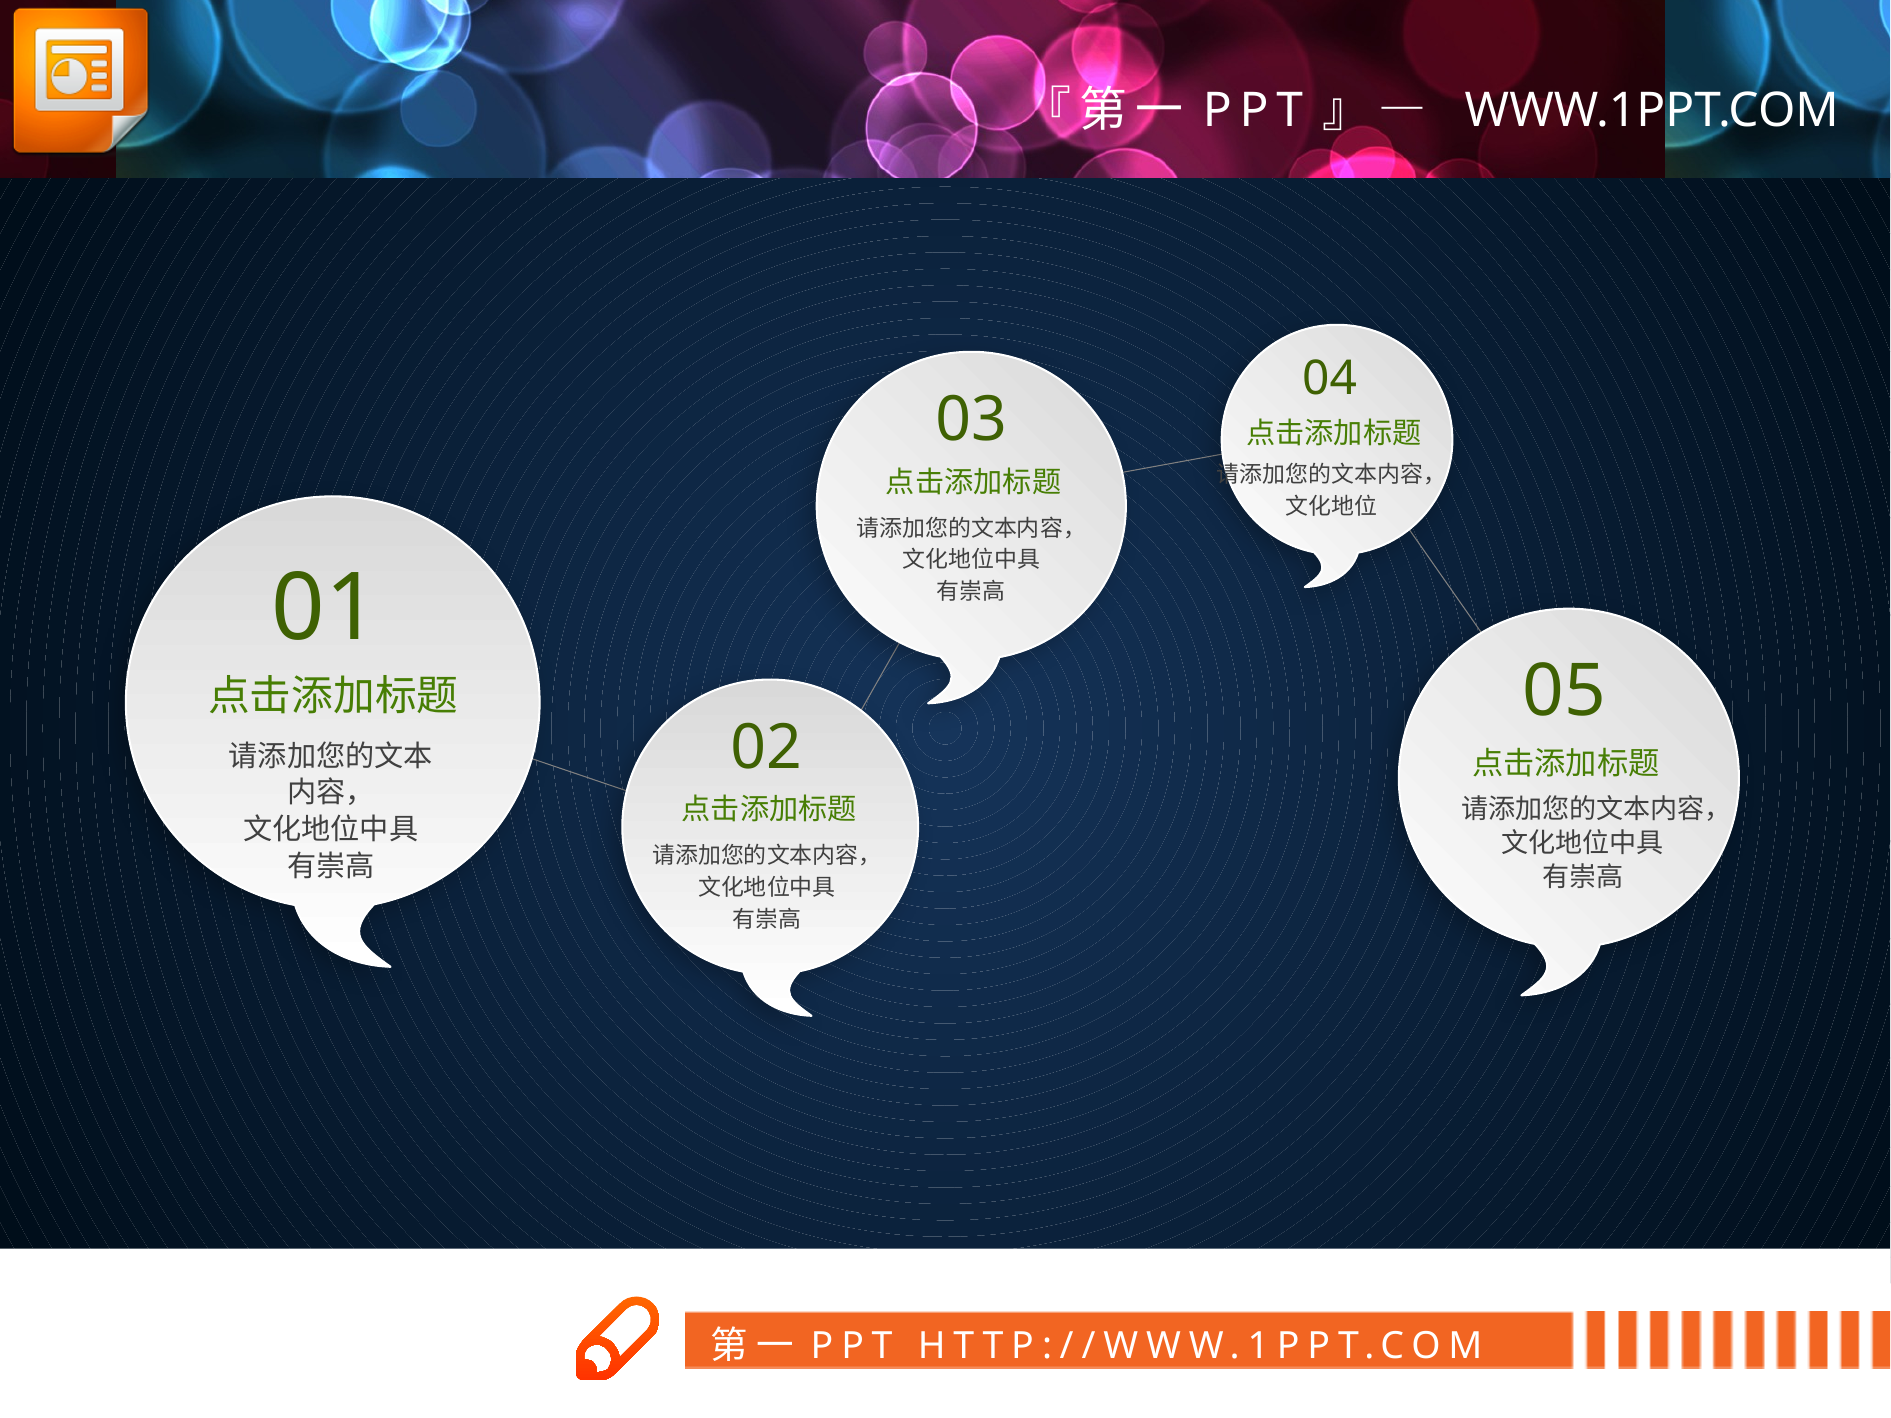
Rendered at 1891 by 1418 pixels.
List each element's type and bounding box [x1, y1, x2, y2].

text_box [919, 458, 1465, 767]
text_box [1201, 324, 1462, 588]
text_box [622, 679, 919, 1016]
text_box [125, 496, 540, 967]
picture [685, 1311, 1891, 1369]
picture [0, 0, 1891, 178]
text_box [816, 351, 1126, 704]
text_box [540, 709, 622, 785]
text_box [1398, 608, 1739, 996]
